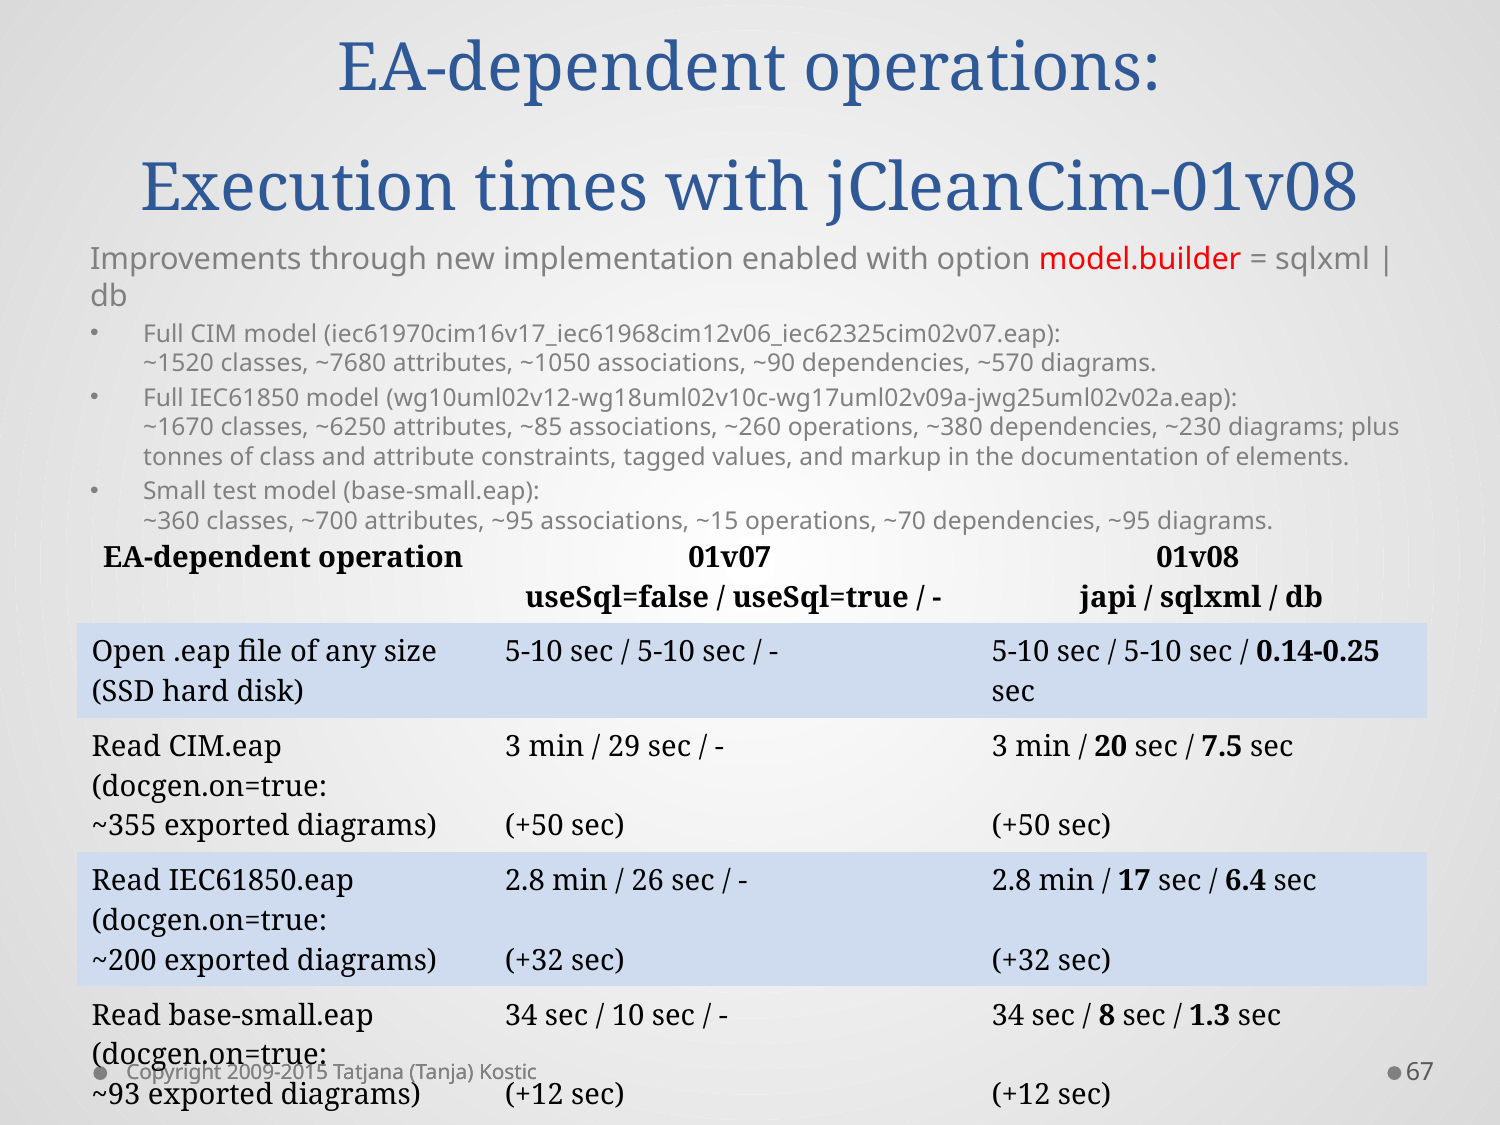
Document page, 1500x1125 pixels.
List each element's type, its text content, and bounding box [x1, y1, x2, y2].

table_cell 5-10 sec / 5-10 sec / 0.14-0.25 sec [977, 623, 1427, 718]
table_header 01v07 useSql=false / useSql=true / - [490, 529, 977, 623]
table_cell Read CIM.eap (docgen.on=true: ~355 exported diagrams) [77, 718, 490, 852]
table_cell 3 min / 20 sec / 7.5 sec (+50 sec) [977, 718, 1427, 852]
table_header EA-dependent operation [77, 529, 490, 623]
table_header 01v08 japi / sqlxml / db [977, 529, 1427, 623]
table_cell 2.8 min / 17 sec / 6.4 sec (+32 sec) [977, 852, 1427, 986]
table_cell 34 sec / 10 sec / - (+12 sec) [490, 986, 977, 1121]
slide_number 67 [1427, 1042, 1494, 1103]
title EA-dependent operations: Execution times with jCleanCim-01v08 [75, 0, 1425, 231]
table_cell Read base-small.eap (docgen.on=true: ~93 exported diagrams) [77, 986, 490, 1121]
list Improvements through new implementation enabled with option model.builder = sqlxml | db Full CIM model (iec61970cim16v17_iec61968cim12v06_iec62325cim02v07.eap): ~1520 classes, ~7680 attributes, ~1050 associations, ~90 dependencies, ~570 diagrams. Full IEC61850 model (wg10uml02v12-wg18uml02v10c-wg17uml02v09a-jwg25uml02v02a.eap): ~1670 classes, ~6250 attributes, ~85 associations, ~260 operations, ~380 dependencies, ~230 diagrams; plus tonnes of class and attribute constraints, tagged values, and markup in the documentation of elements. Small test model (base-small.eap): ~360 classes, ~700 attributes, ~95 associations, ~15 operations, ~70 dependencies, ~95 diagrams. [75, 231, 1447, 551]
table_cell Open .eap file of any size (SSD hard disk) [77, 623, 490, 718]
table_cell Read IEC61850.eap (docgen.on=true: ~200 exported diagrams) [77, 852, 490, 986]
table_cell 3 min / 29 sec / - (+50 sec) [490, 718, 977, 852]
table_cell 2.8 min / 26 sec / - (+32 sec) [490, 852, 977, 986]
table_cell 34 sec / 8 sec / 1.3 sec (+12 sec) [977, 986, 1427, 1121]
table_cell 5-10 sec / 5-10 sec / - [490, 623, 977, 718]
